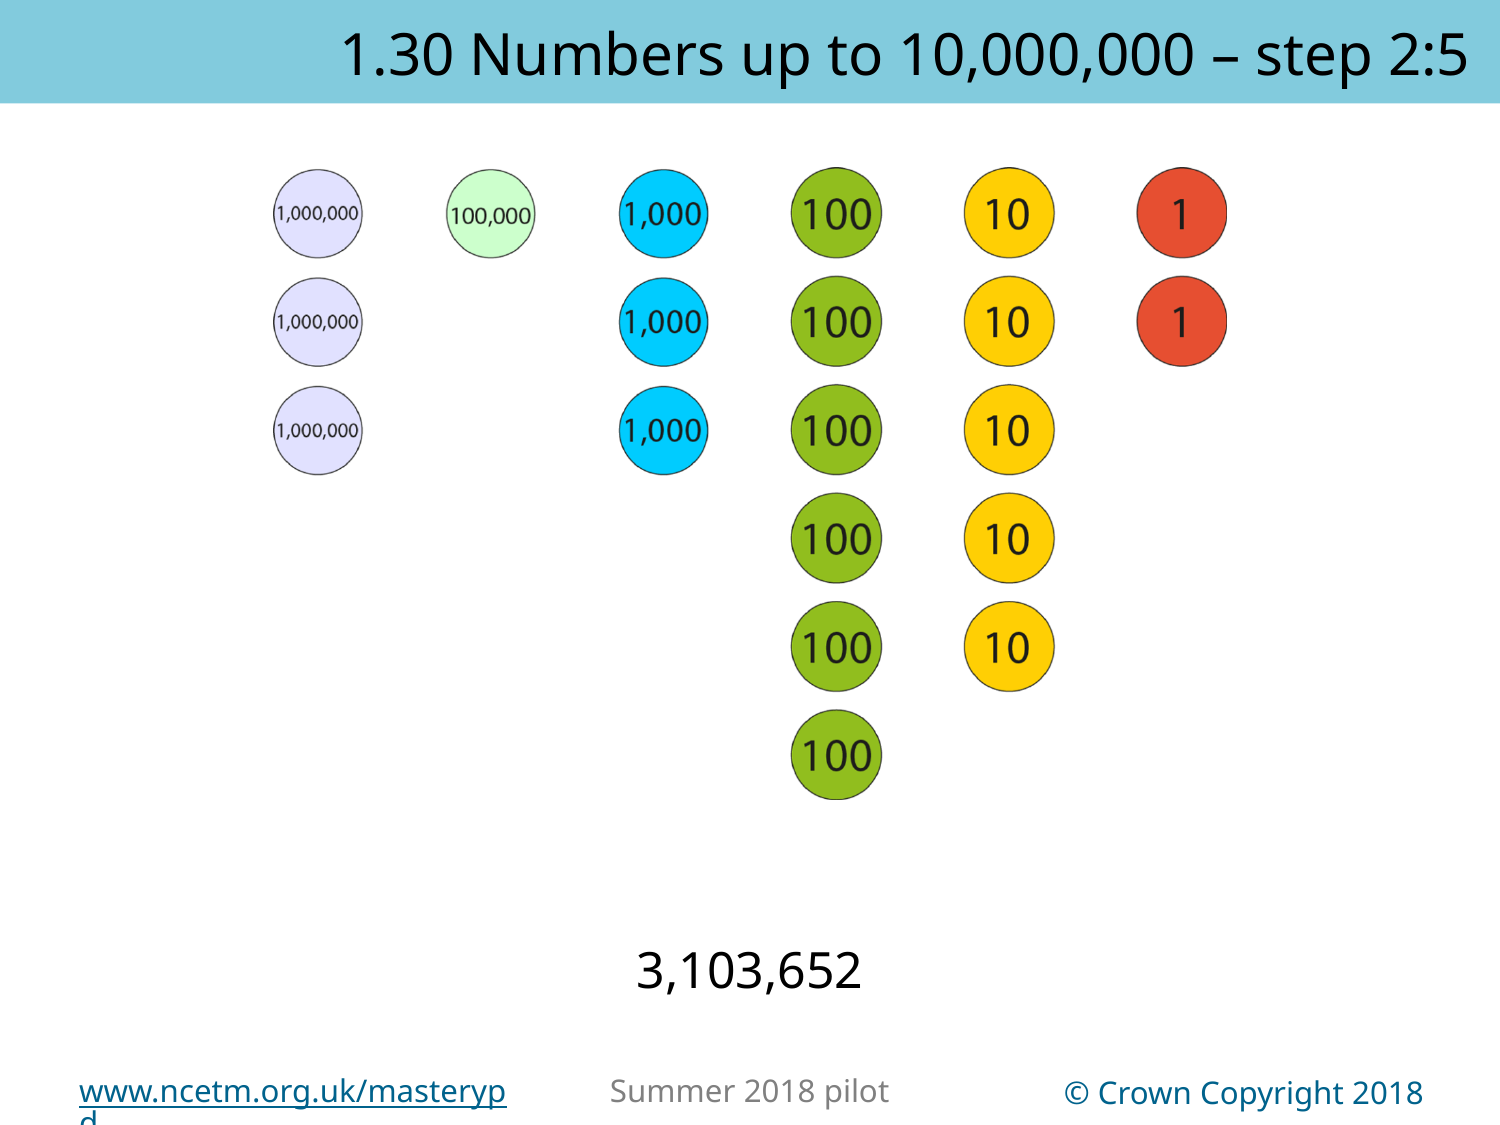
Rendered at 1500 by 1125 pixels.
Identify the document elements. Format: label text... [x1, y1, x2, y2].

text_box 3,103,652 [621, 937, 879, 1007]
picture [273, 167, 1227, 800]
list 1.30 Numbers up to 10,000,000 – step 2:5 [0, 0, 1500, 104]
